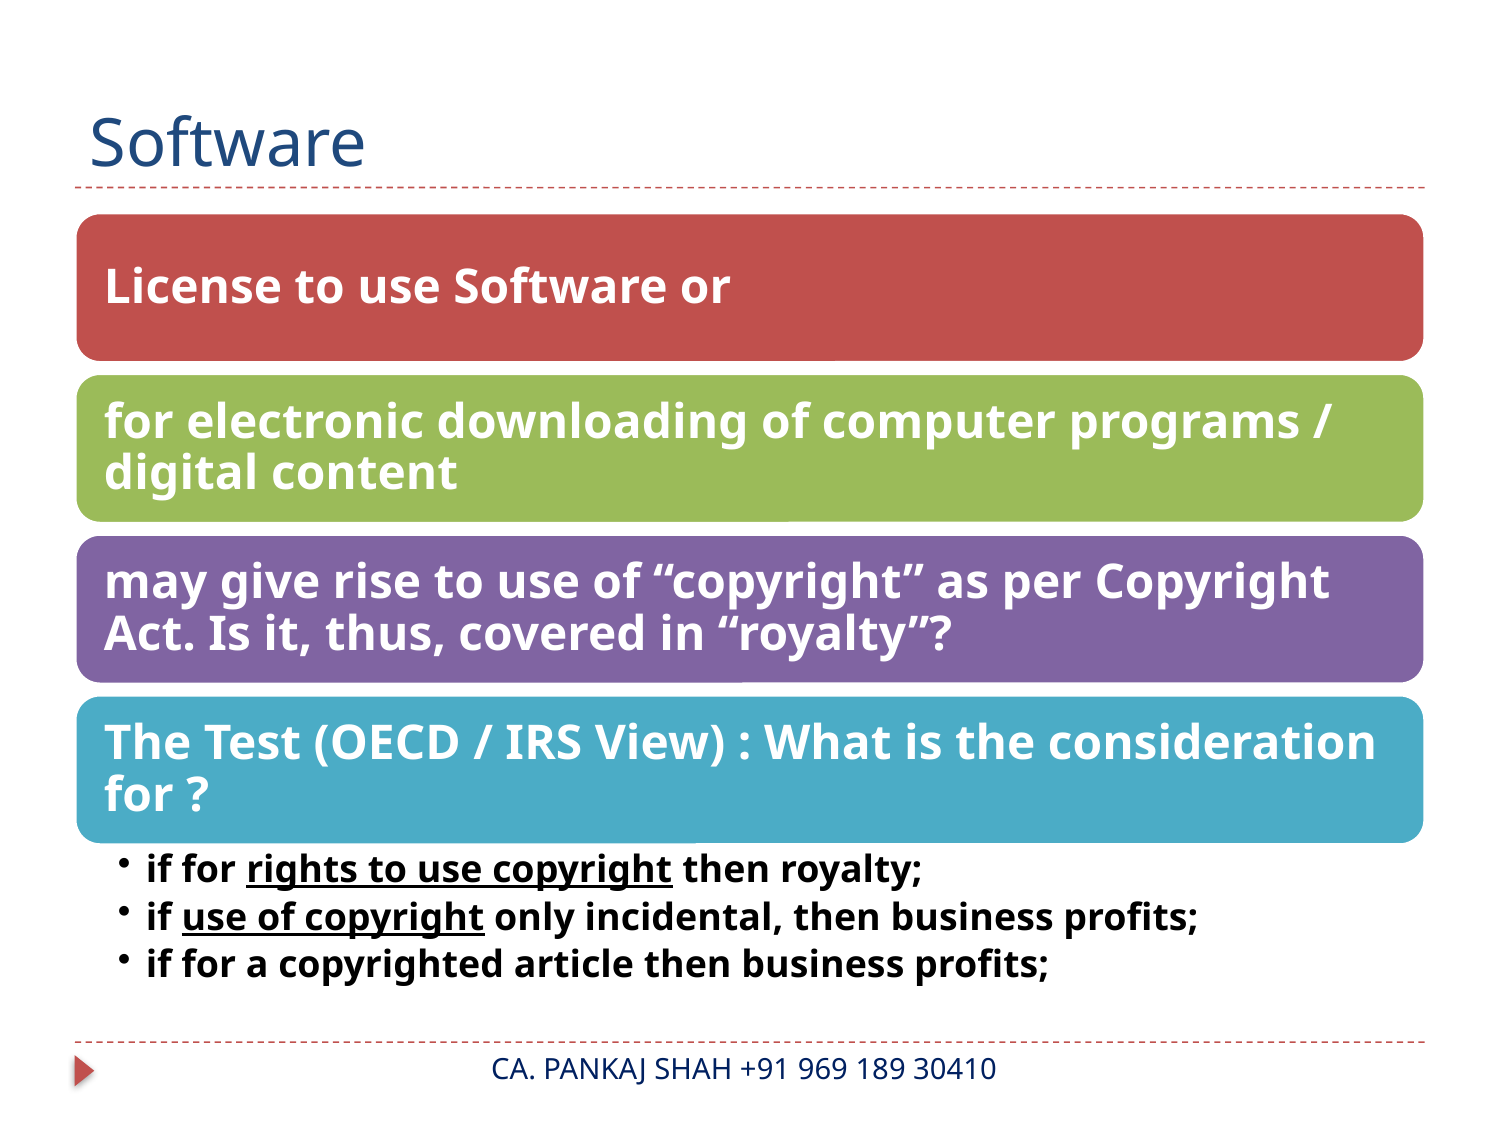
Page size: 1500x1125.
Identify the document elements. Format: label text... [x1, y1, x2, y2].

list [74, 199, 1426, 1011]
title Software [75, 24, 1425, 188]
text_box CA. PANKAJ SHAH +91 969 189 30410 [210, 1042, 1278, 1093]
